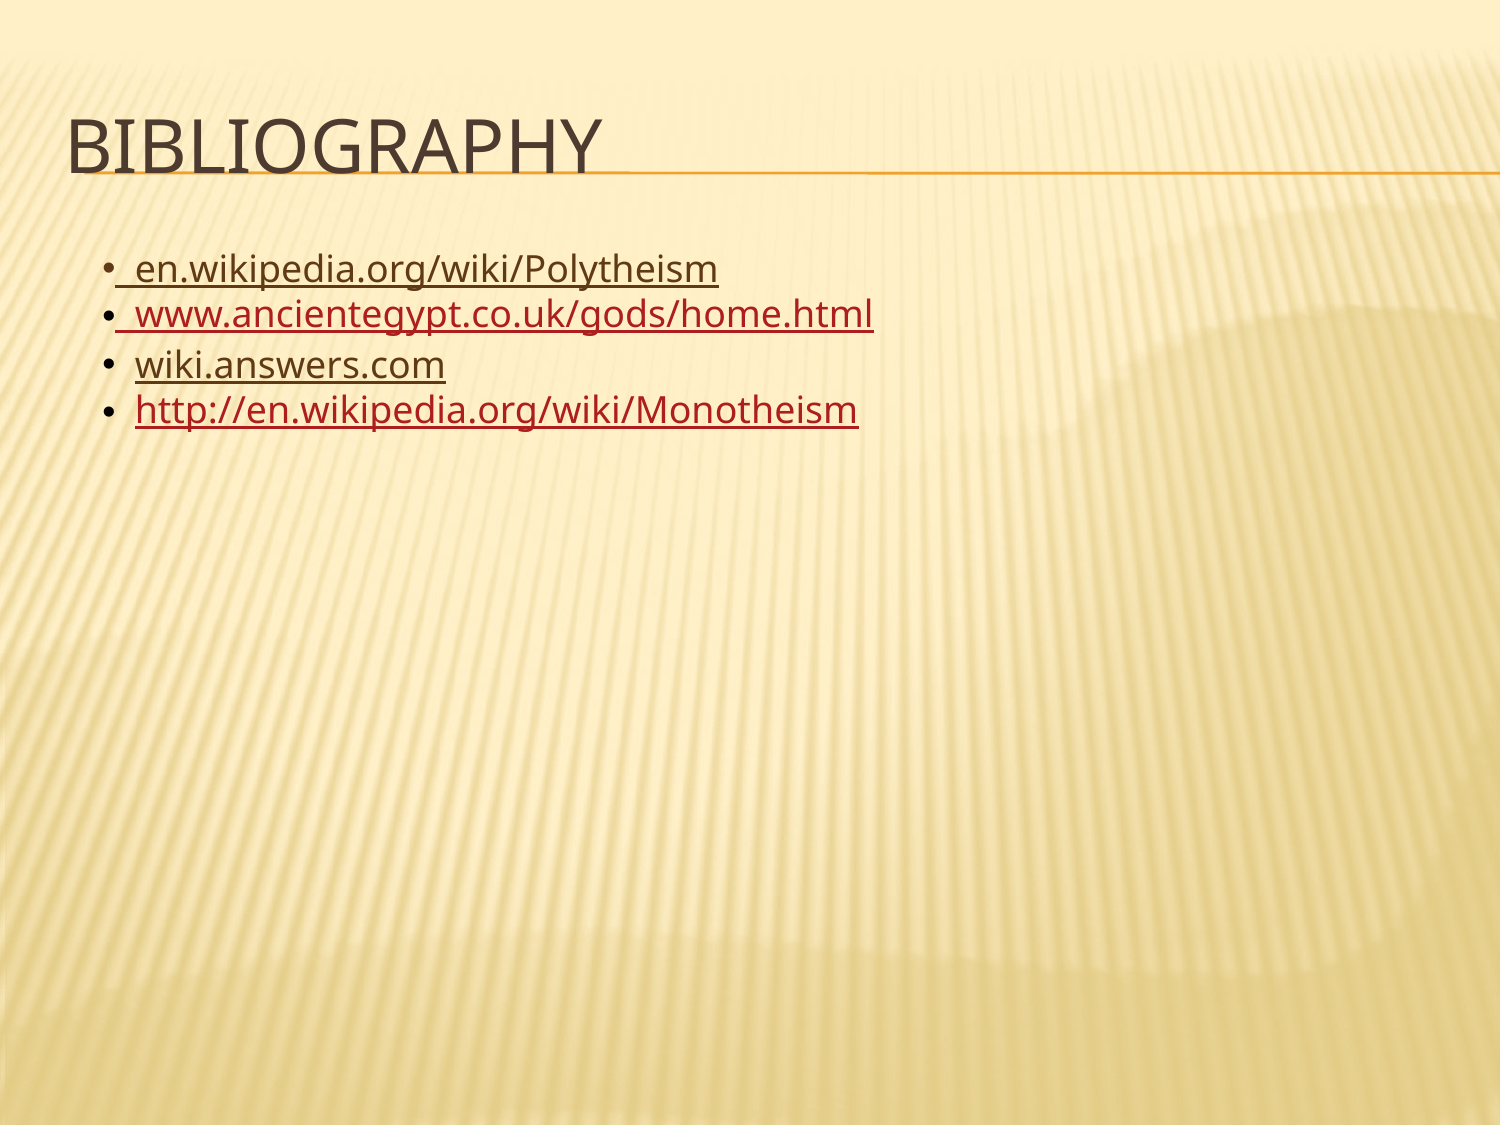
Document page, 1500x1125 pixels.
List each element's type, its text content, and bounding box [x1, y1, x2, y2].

text_box en.wikipedia.org/wiki/Polytheism www.ancientegypt.co.uk/gods/home.html wiki.answers.com http://en.wikipedia.org/wiki/Monotheism [87, 237, 1425, 490]
title Bibliography [49, 75, 1475, 213]
